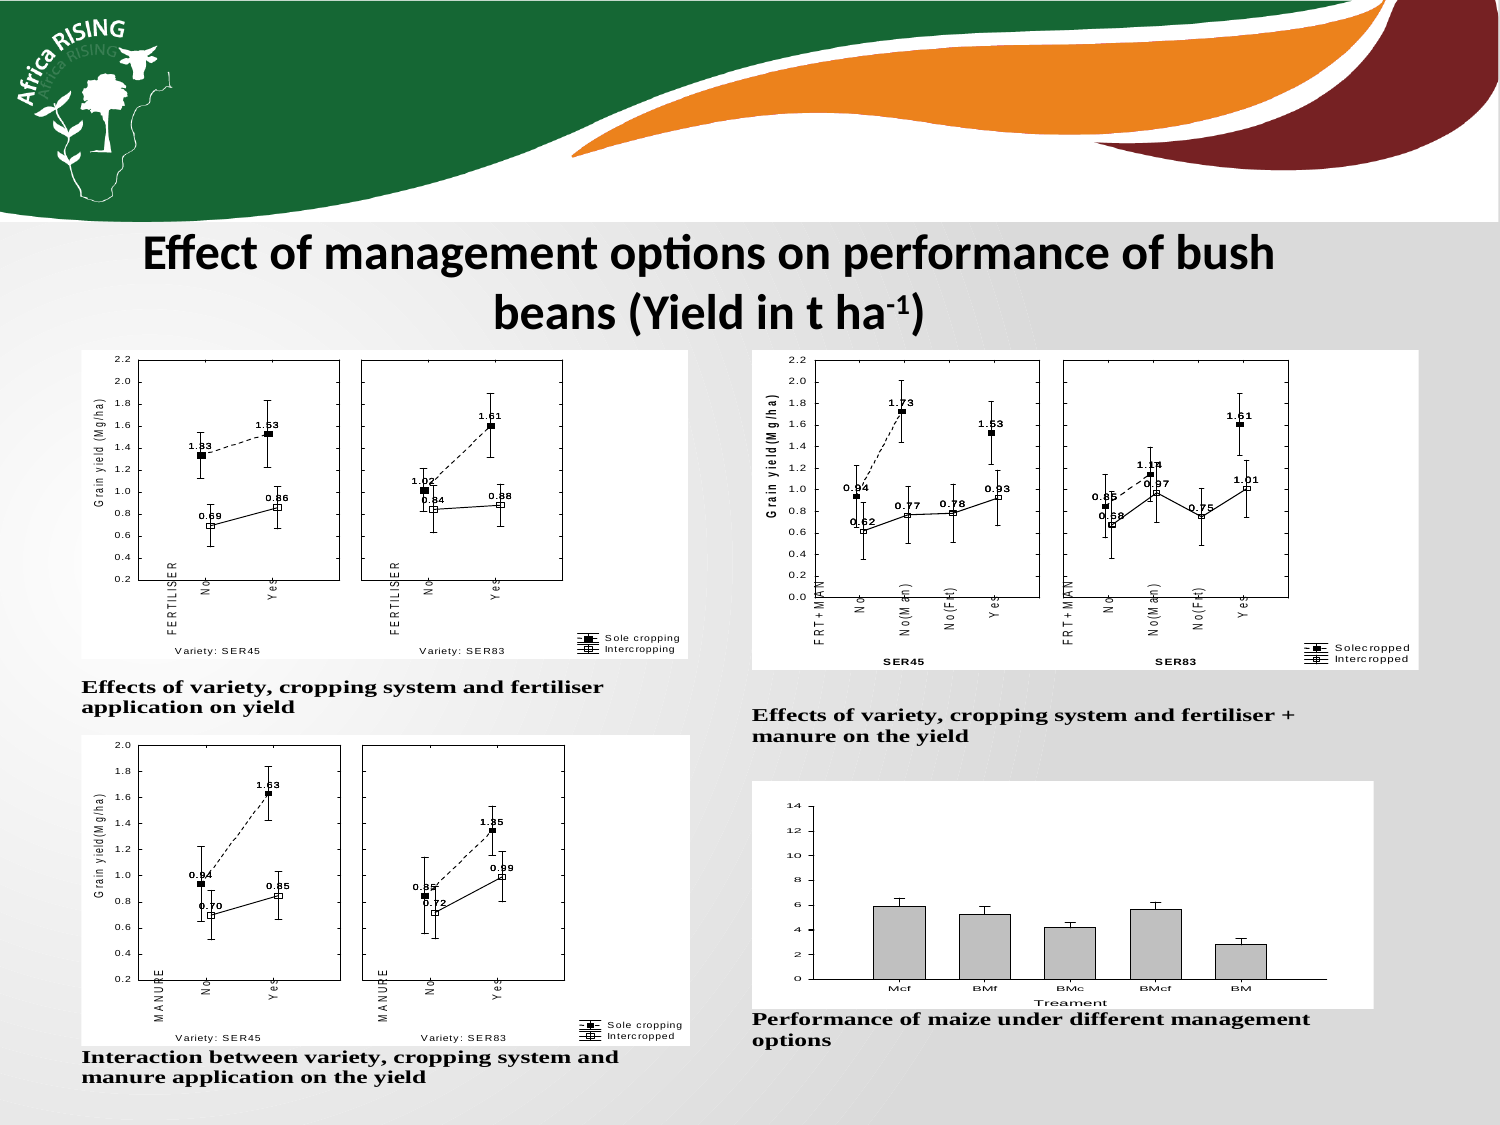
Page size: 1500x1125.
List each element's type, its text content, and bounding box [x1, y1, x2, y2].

picture [0, 1, 1499, 222]
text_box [80, 349, 1420, 1088]
list Effect of management options on performance of bush beans (Yield in t ha-1) [75, 212, 1325, 325]
